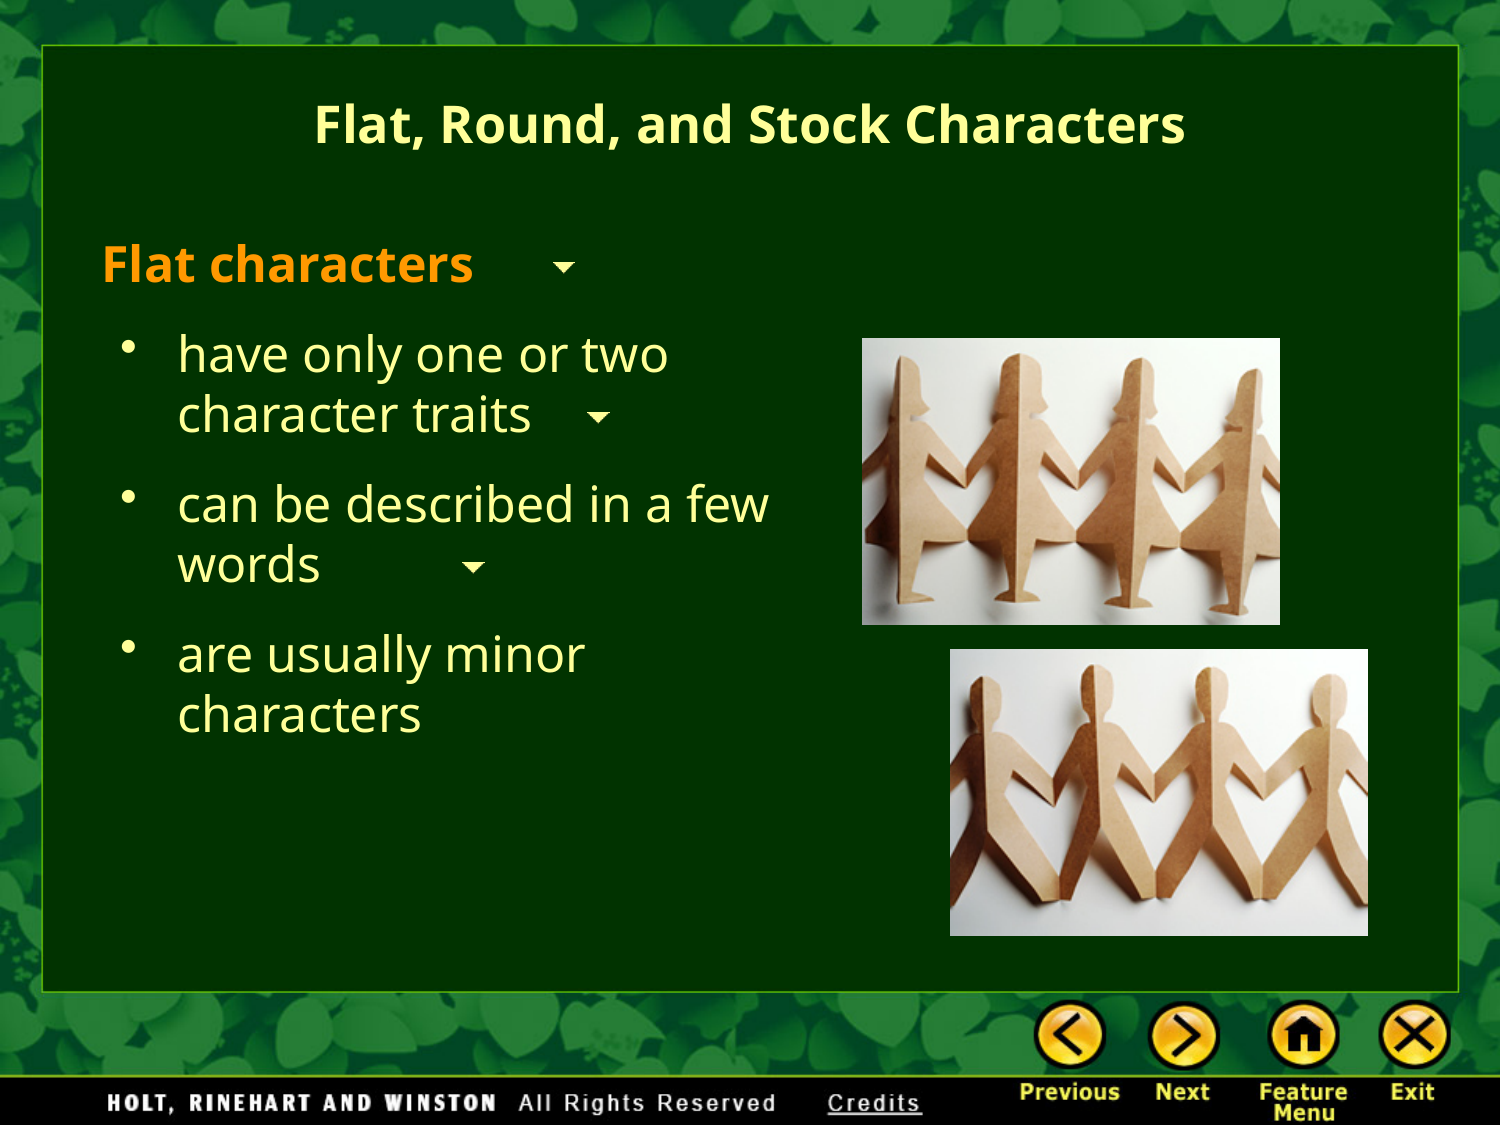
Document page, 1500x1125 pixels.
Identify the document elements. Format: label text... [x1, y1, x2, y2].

text_box are usually minor characters [86, 615, 800, 750]
text_box Flat characters [86, 224, 537, 300]
picture [0, 0, 1500, 1125]
title Flat, Round, and Stock Characters [74, 57, 1426, 188]
text_box can be described in a few words [86, 465, 800, 600]
text_box have only one or two character traits [86, 315, 800, 450]
